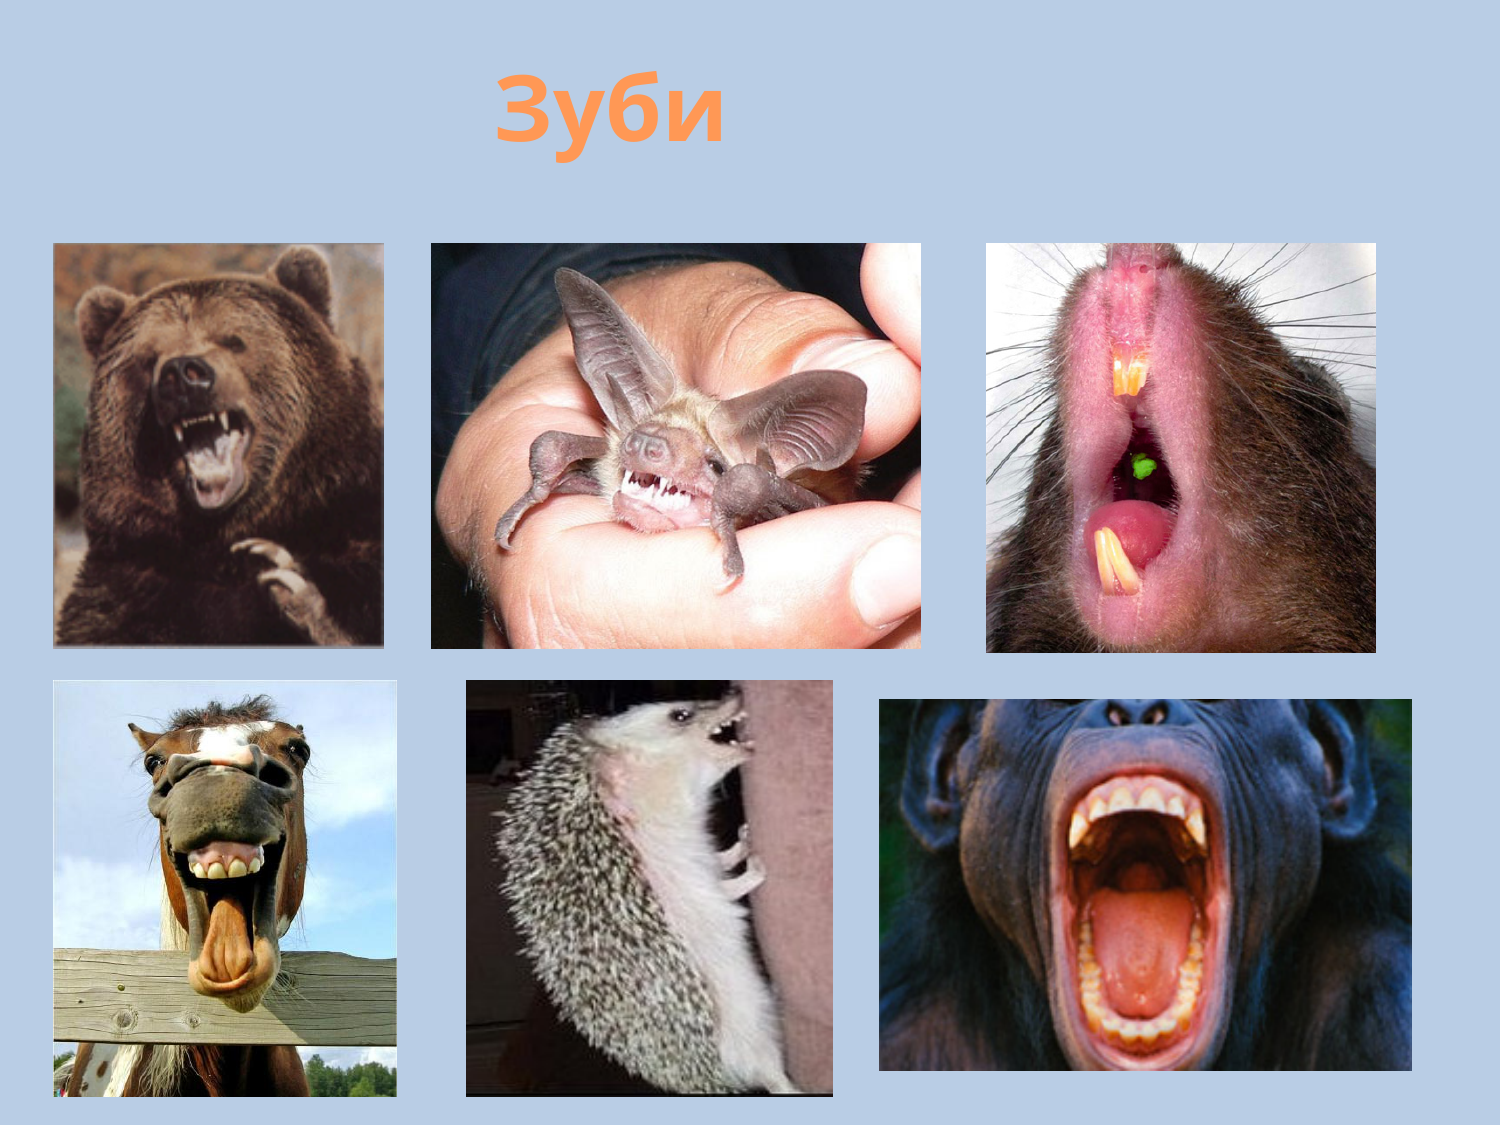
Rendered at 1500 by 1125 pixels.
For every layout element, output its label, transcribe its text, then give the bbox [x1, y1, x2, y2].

picture [466, 680, 833, 1097]
picture [879, 698, 1412, 1071]
picture [52, 680, 398, 1097]
text_box Зуби [383, 42, 987, 197]
picture [985, 243, 1377, 654]
picture [430, 243, 921, 649]
picture [52, 243, 385, 649]
